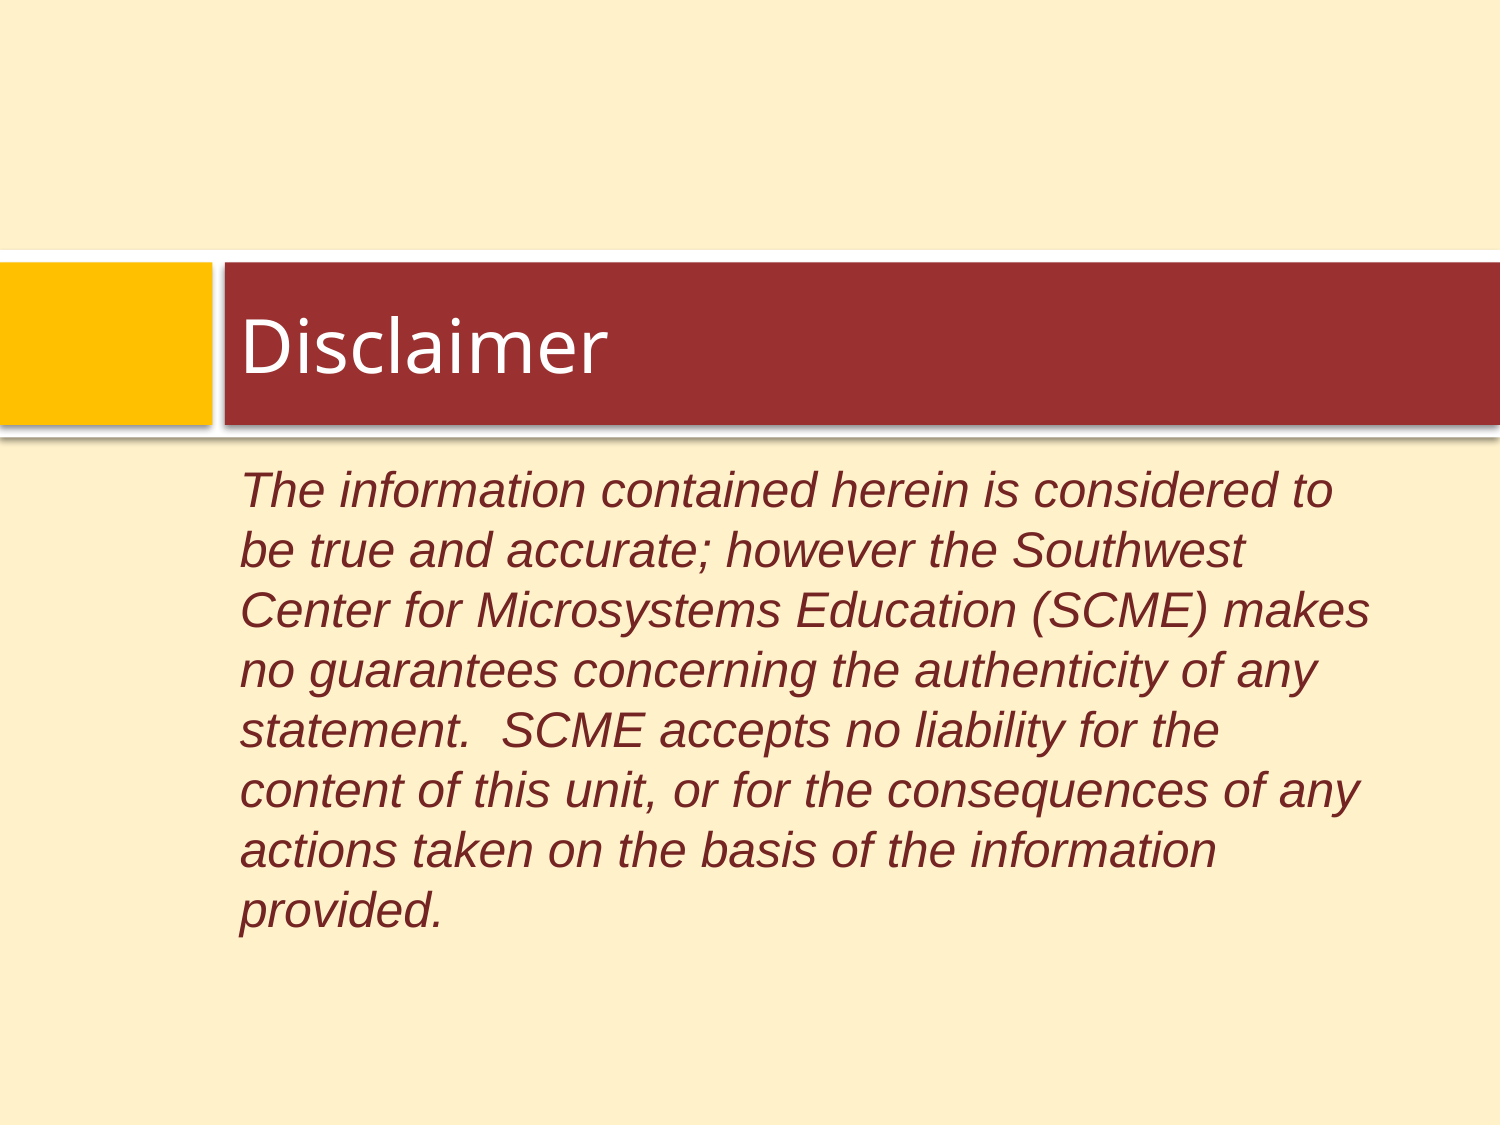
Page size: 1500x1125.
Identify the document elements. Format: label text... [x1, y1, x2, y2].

title Disclaimer [225, 262, 1475, 425]
list The information contained herein is considered to be true and accurate; however the Southwest Center for Microsystems Education (SCME) makes no guarantees concerning the authenticity of any statement. SCME accepts no liability for the content of this unit, or for the consequences of any actions taken on the basis of the information provided. [225, 450, 1394, 1008]
